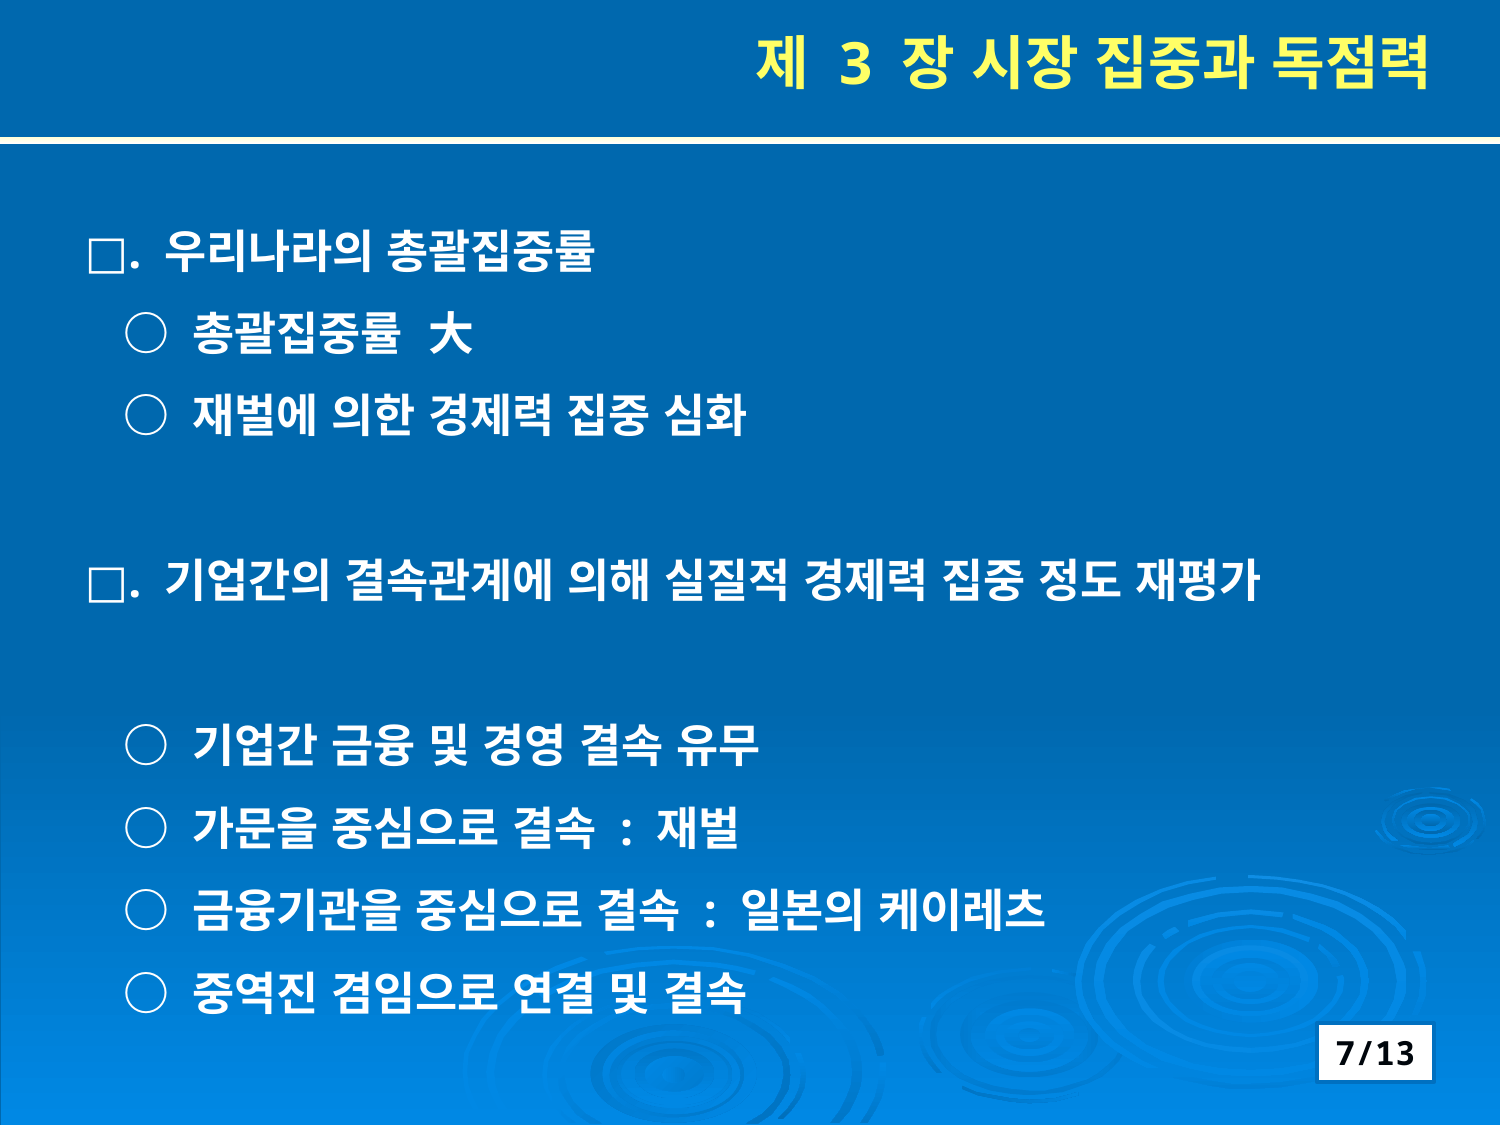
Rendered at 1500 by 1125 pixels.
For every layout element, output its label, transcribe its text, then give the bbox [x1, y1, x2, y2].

text_box □. 우리나라의 총괄집중률 ○ 총괄집중률 大 ○ 재벌에 의한 경제력 집중 심화 □. 기업간의 결속관계에 의해 실질적 경제력 집중 정도 재평가 ○ 기업간 금융 및 경영 결속 유무 ○ 가문을 중심으로 결속 : 재벌 ○ 금융기관을 중심으로 결속 : 일본의 케이레츠 ○ 중역진 겸임으로 연결 및 결속 [70, 187, 1476, 1102]
text_box [0, 137, 1500, 144]
text_box 제 3 장 시장 집중과 독점력 [702, 19, 1447, 104]
text_box 7/13 [1315, 1021, 1436, 1084]
